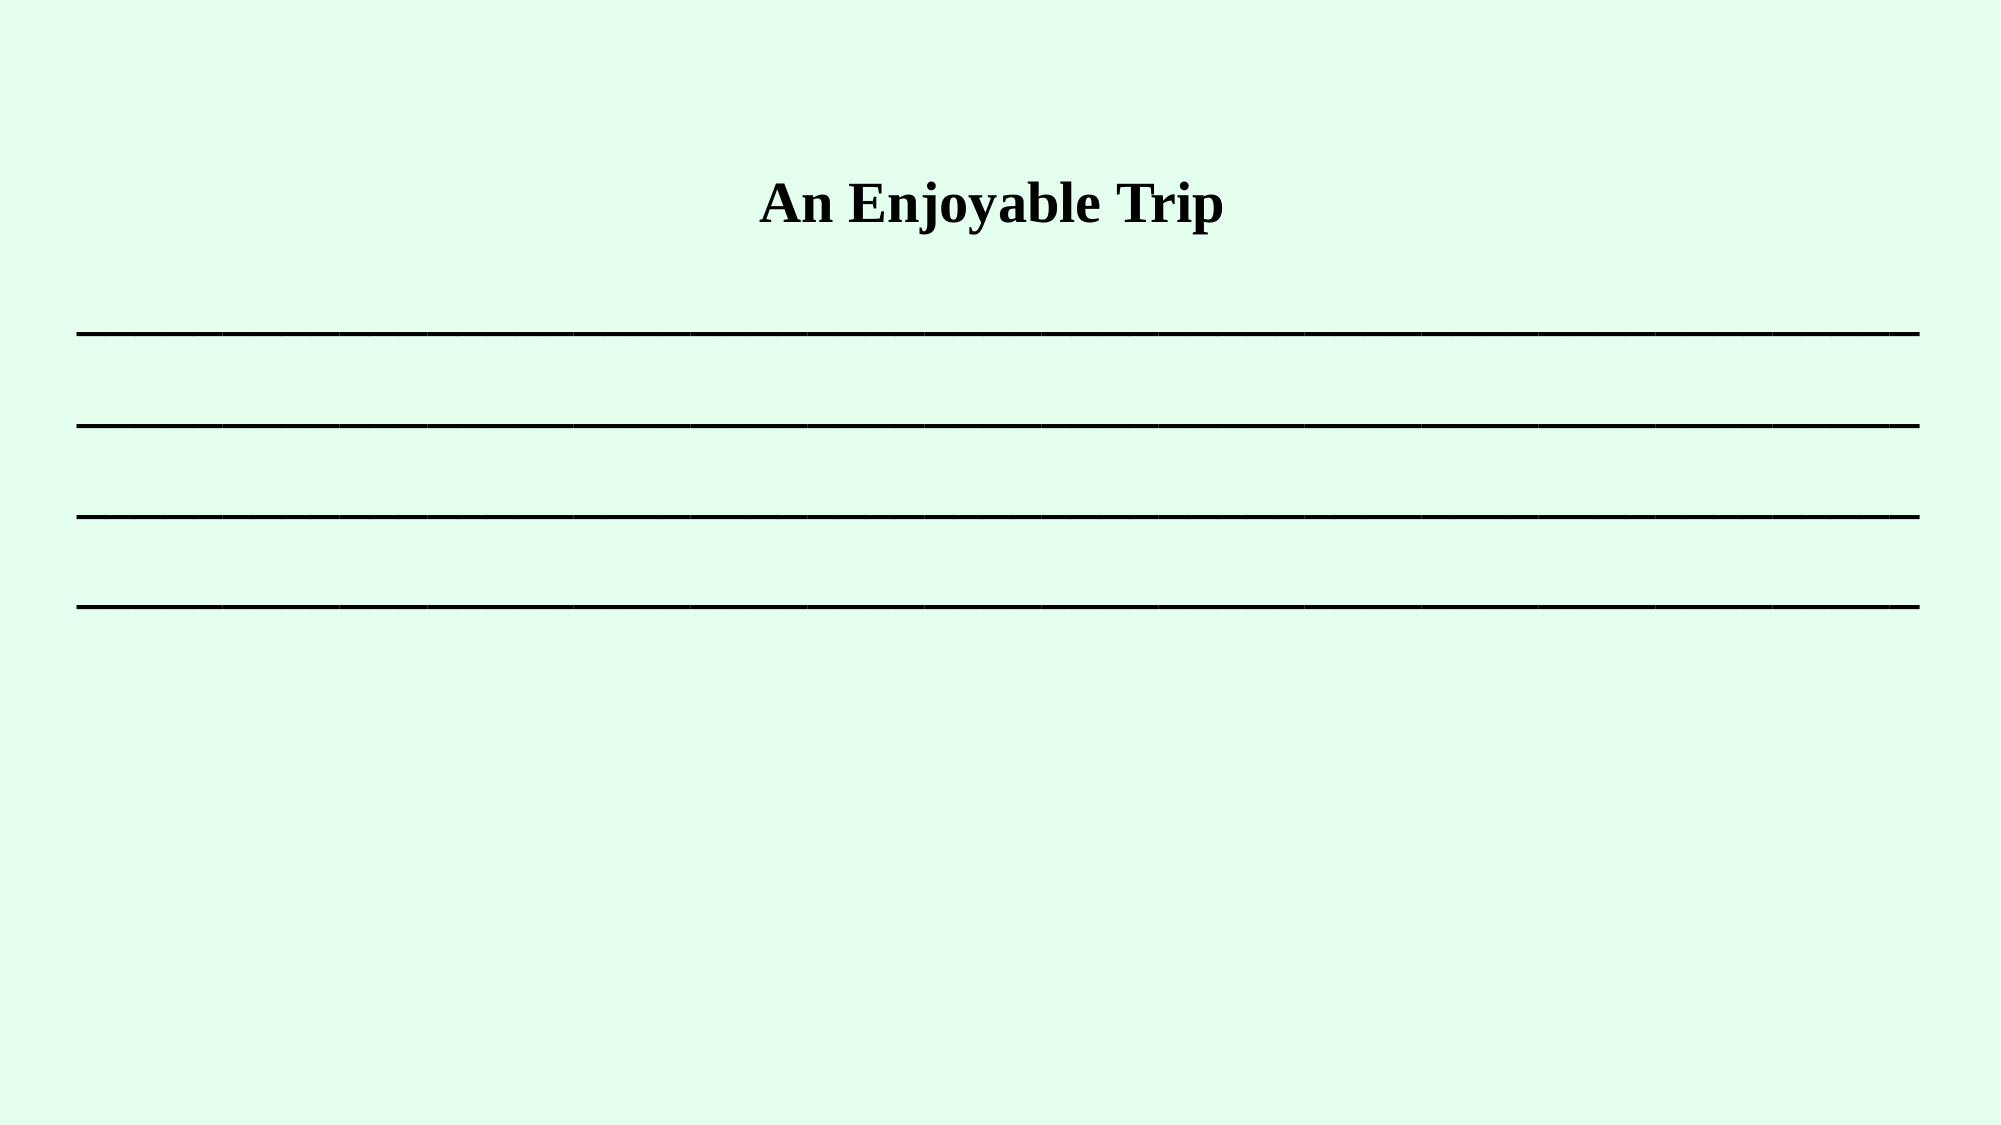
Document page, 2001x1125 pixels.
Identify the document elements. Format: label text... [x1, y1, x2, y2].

text_box An Enjoyable Trip [745, 135, 1255, 242]
text_box _______________________________________________________________ _______________________________________________________________ ______________________________________________________________________________________________________________________________ [62, 242, 1938, 621]
